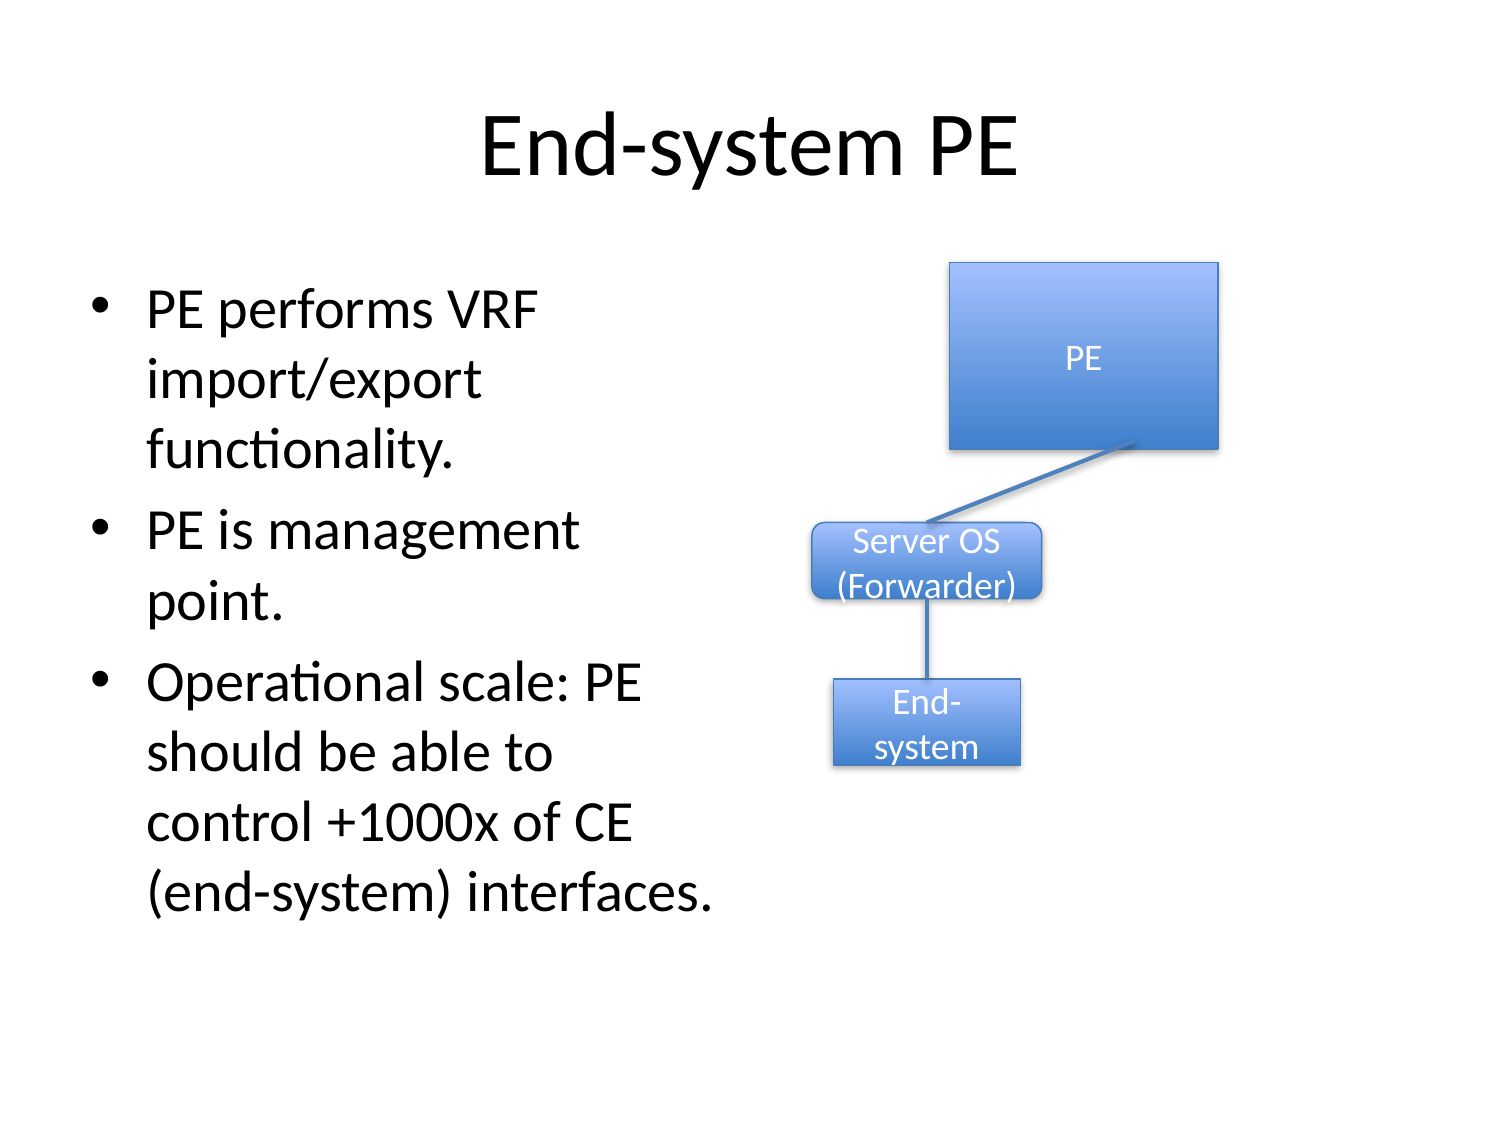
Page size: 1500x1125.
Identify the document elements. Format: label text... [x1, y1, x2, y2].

list PE performs VRF import/export functionality. PE is management point. Operational scale: PE should be able to control +1000x of CE (end-system) interfaces. [75, 262, 738, 1005]
text_box PE [949, 262, 1219, 450]
text_box Server OS (Forwarder) [811, 521, 1043, 600]
title End-system PE [75, 45, 1425, 233]
text_box End-system [833, 678, 1021, 766]
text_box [926, 440, 1136, 523]
